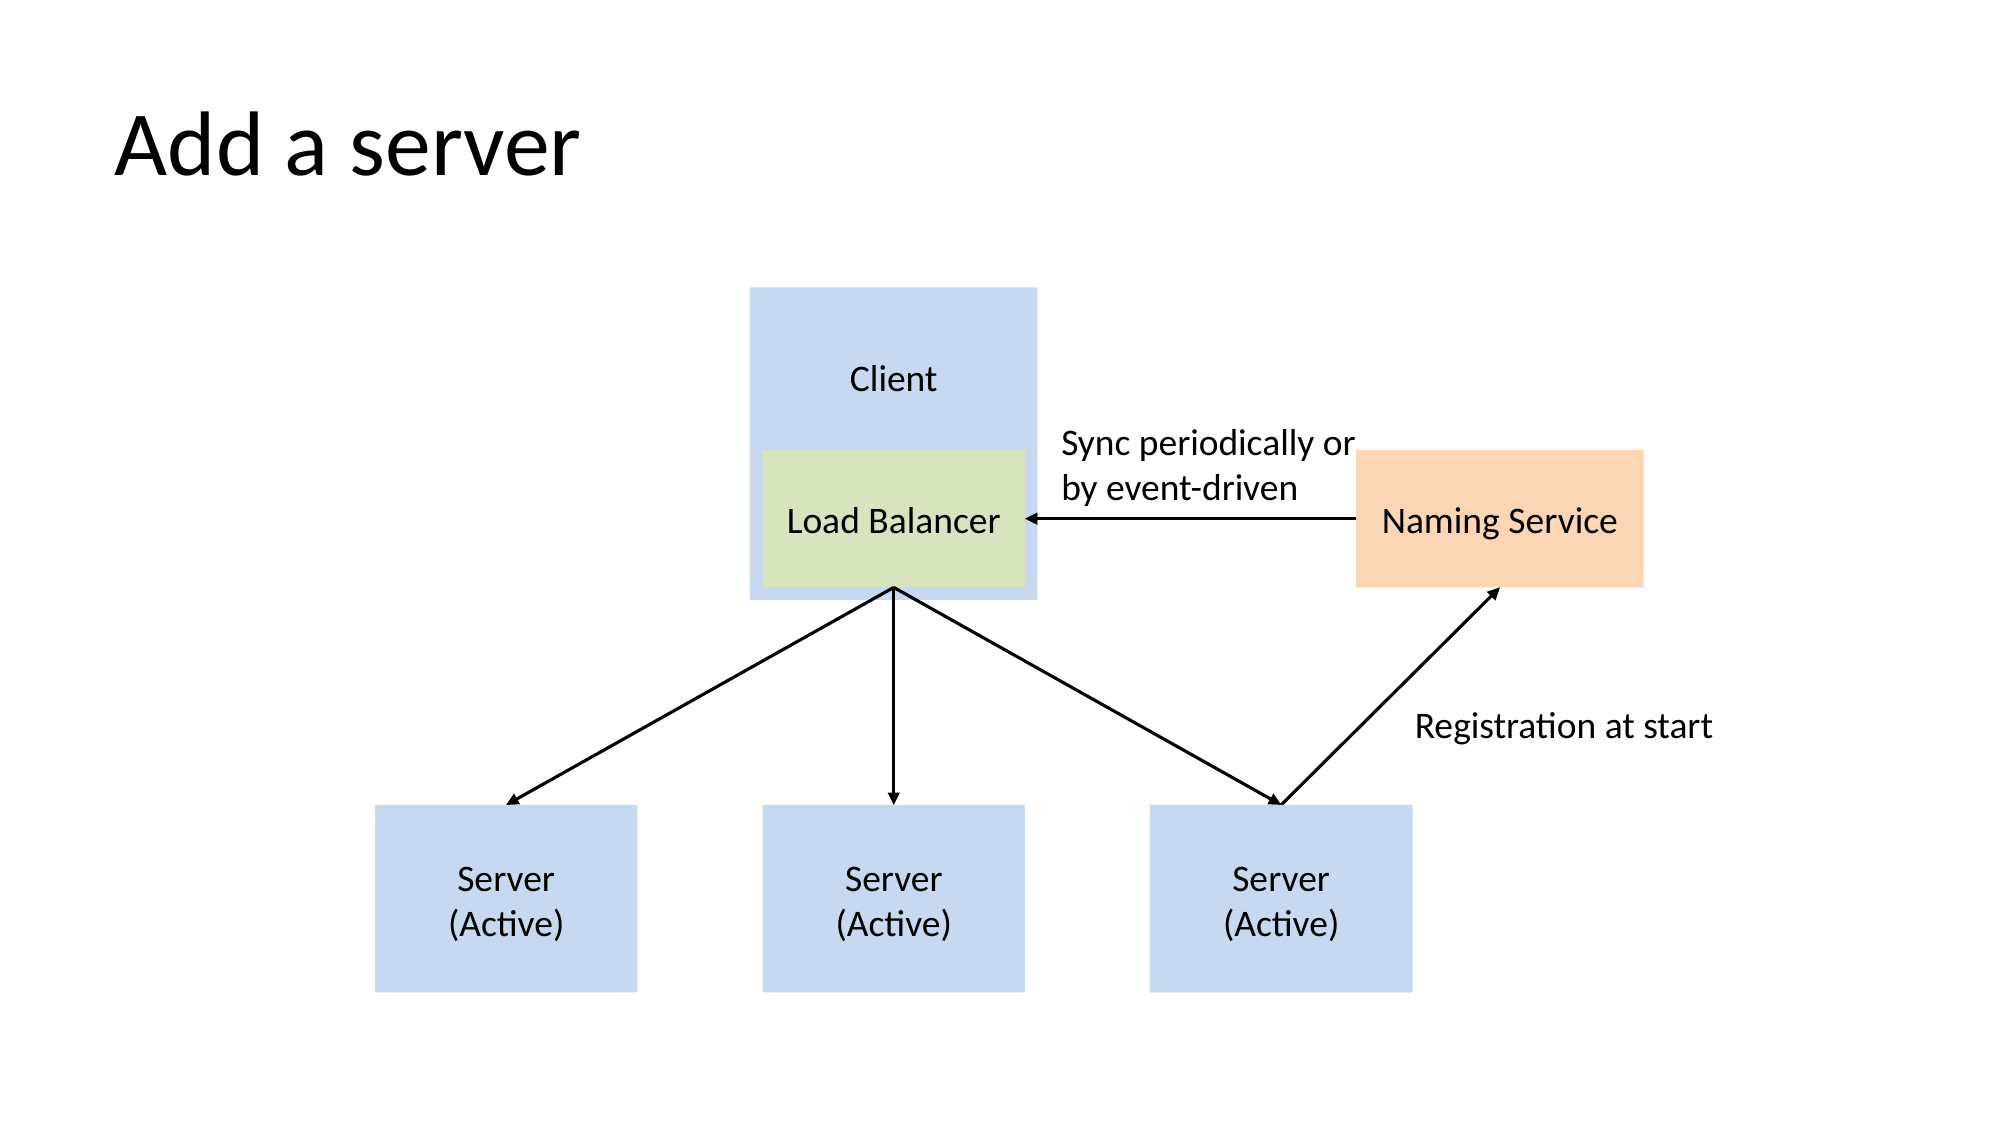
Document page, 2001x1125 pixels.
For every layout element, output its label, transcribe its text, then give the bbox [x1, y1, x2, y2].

text_box Client [748, 285, 1039, 585]
text_box Server (Active) [1148, 814, 1415, 994]
text_box Registration at start [1504, 693, 1845, 753]
text_box Sync periodically or by event-driven [1046, 410, 1375, 516]
text_box Naming Service [1354, 448, 1646, 589]
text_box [505, 587, 890, 806]
title Add a server [99, 45, 1900, 233]
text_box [893, 587, 1282, 806]
text_box Server (Active) [760, 814, 1027, 994]
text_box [1282, 587, 1501, 806]
text_box Load Balancer [760, 448, 1027, 585]
text_box Server (Active) [373, 803, 640, 994]
